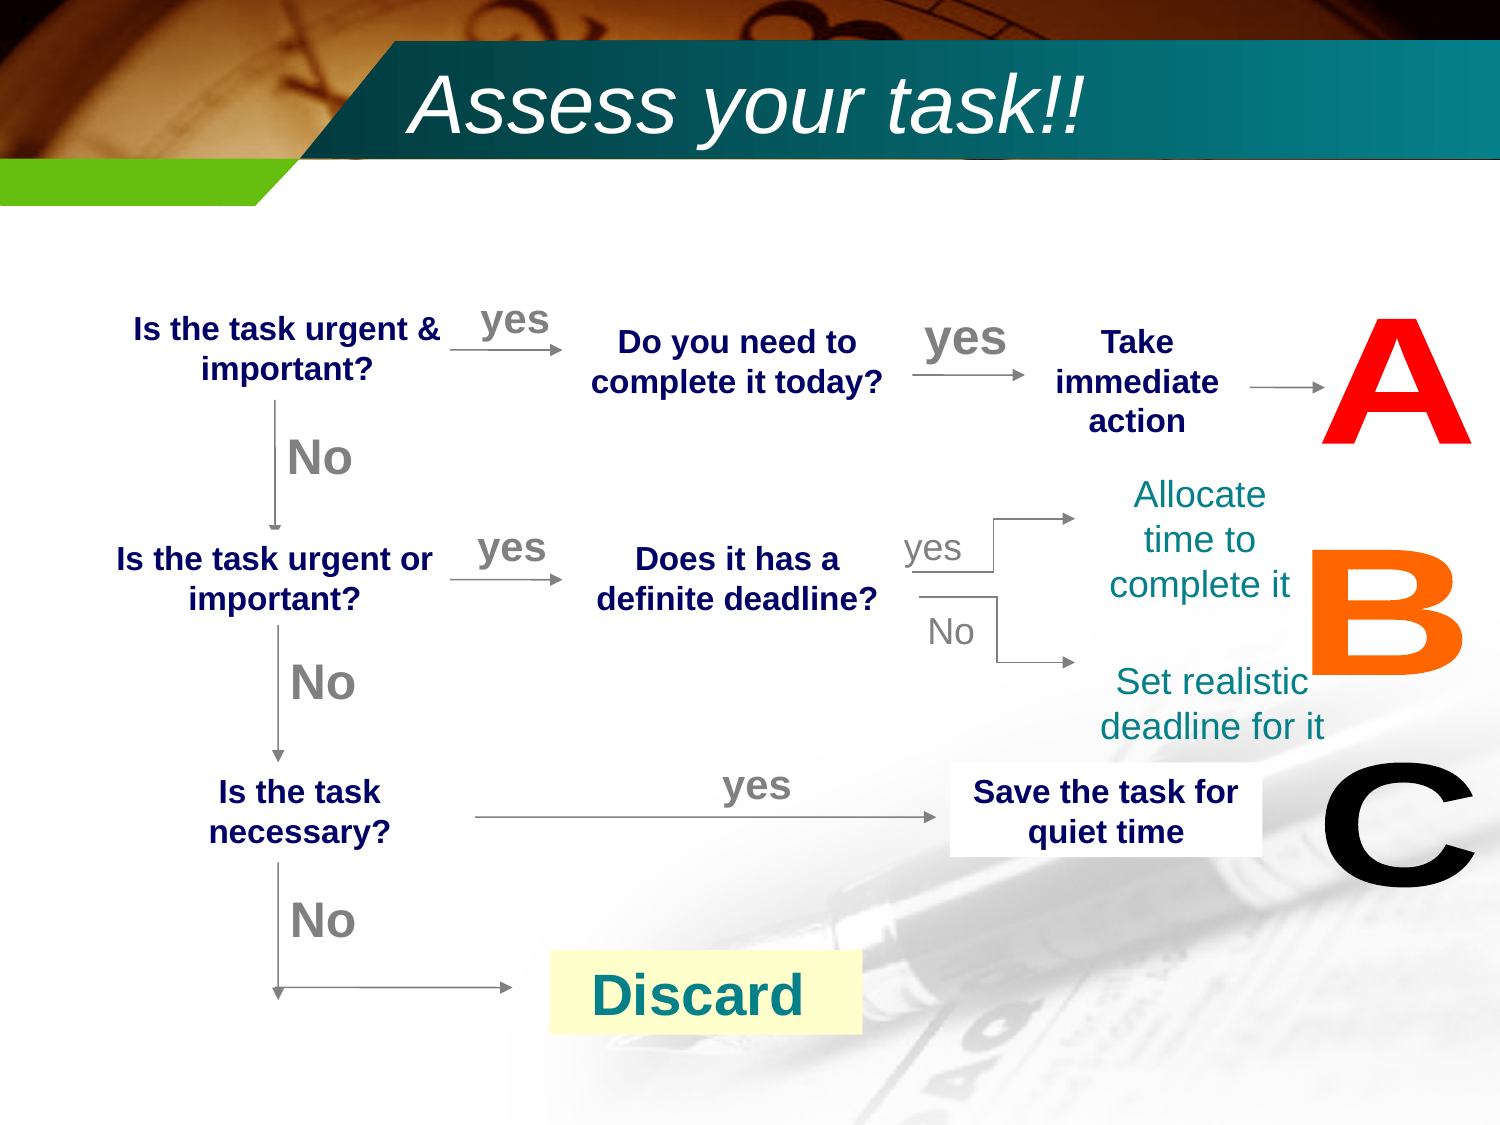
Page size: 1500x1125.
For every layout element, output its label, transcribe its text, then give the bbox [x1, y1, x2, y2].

text_box Discard [549, 950, 863, 1035]
picture [0, 0, 1500, 158]
text_box Is the task urgent or important? [99, 529, 450, 625]
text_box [274, 624, 376, 763]
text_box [271, 399, 373, 538]
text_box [909, 296, 1060, 376]
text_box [274, 862, 513, 1001]
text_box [918, 596, 1076, 663]
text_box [912, 518, 1076, 573]
text_box Is the task urgent & important? [112, 299, 463, 395]
text_box Do you need to complete it today? [562, 312, 913, 408]
text_box Does it has a definite deadline? [562, 529, 913, 625]
text_box Allocate time to complete it [1087, 462, 1313, 613]
text_box Set realistic deadline for it [1074, 649, 1350, 755]
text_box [449, 512, 576, 580]
text_box Save the task for quiet time [949, 762, 1263, 858]
text_box Take immediate action [1024, 312, 1250, 447]
text_box Is the task necessary? [125, 762, 475, 858]
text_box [449, 284, 579, 351]
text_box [474, 749, 988, 818]
title Assess your task!! [394, 37, 1433, 163]
text_box yes [889, 515, 983, 576]
picture [490, 448, 1500, 1125]
text_box [1249, 381, 1325, 394]
